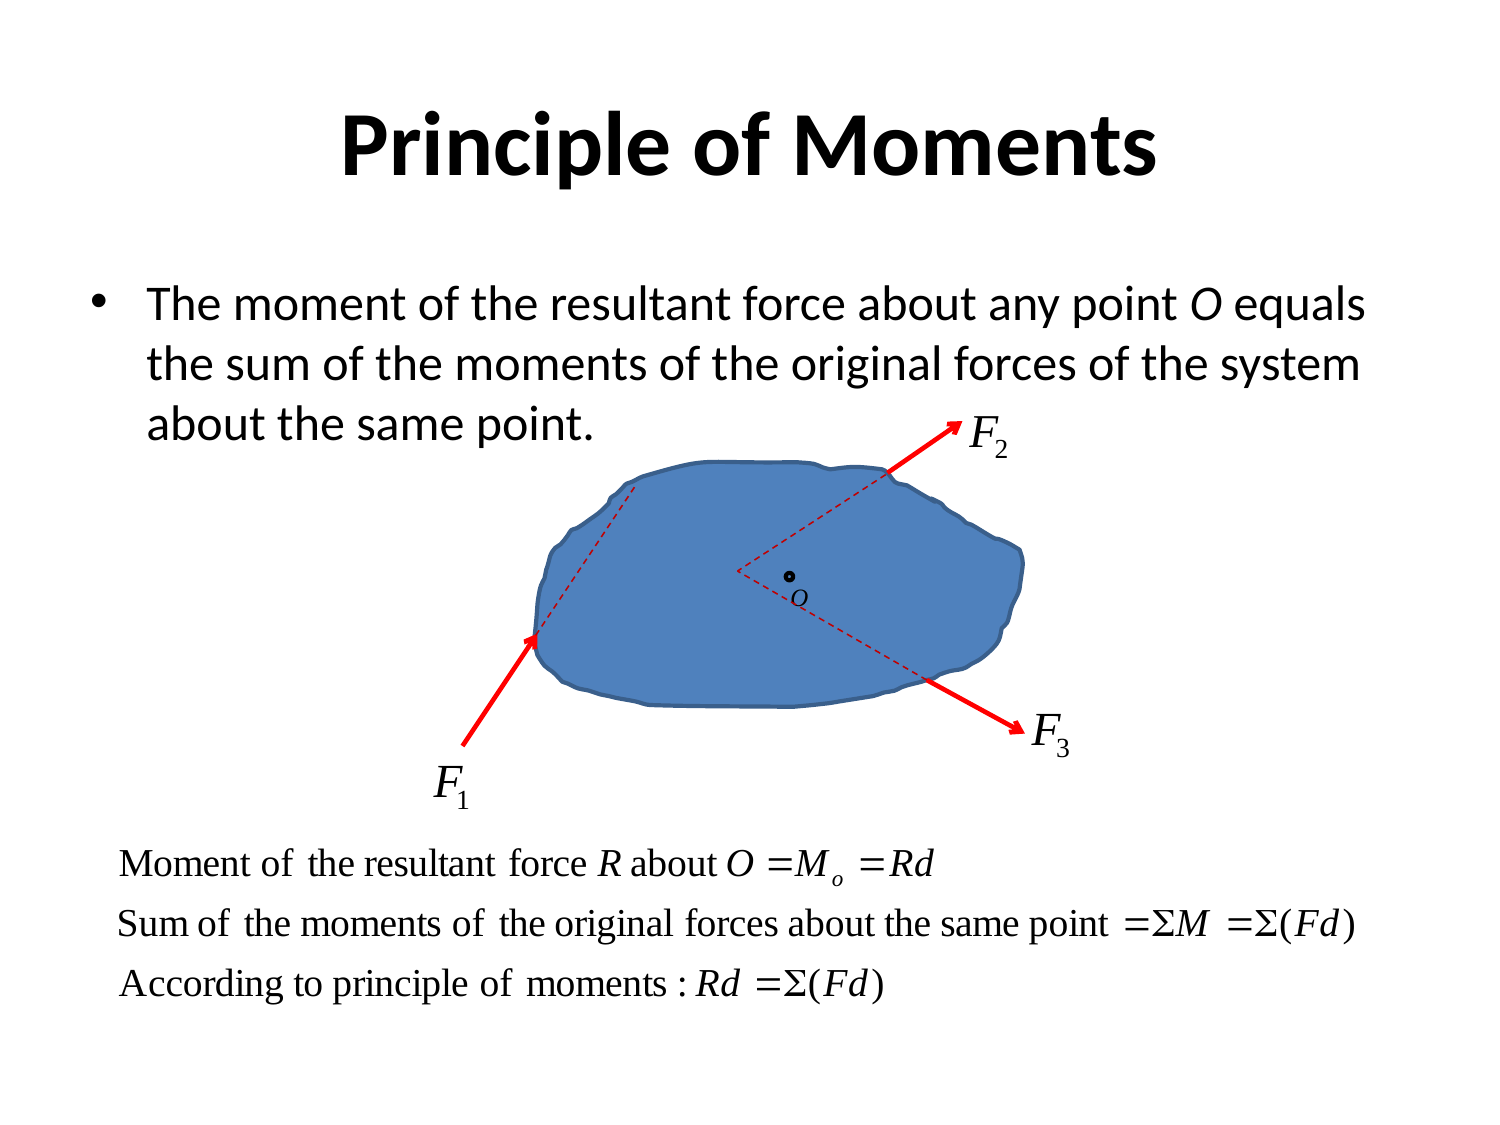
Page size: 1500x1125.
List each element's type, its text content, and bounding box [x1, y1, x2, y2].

title Principle of Moments [75, 45, 1425, 233]
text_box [424, 399, 1079, 818]
list The moment of the resultant force about any point O equals the sum of the moments of the original forces of the system about the same point. [75, 262, 1425, 1005]
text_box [112, 837, 1363, 1013]
